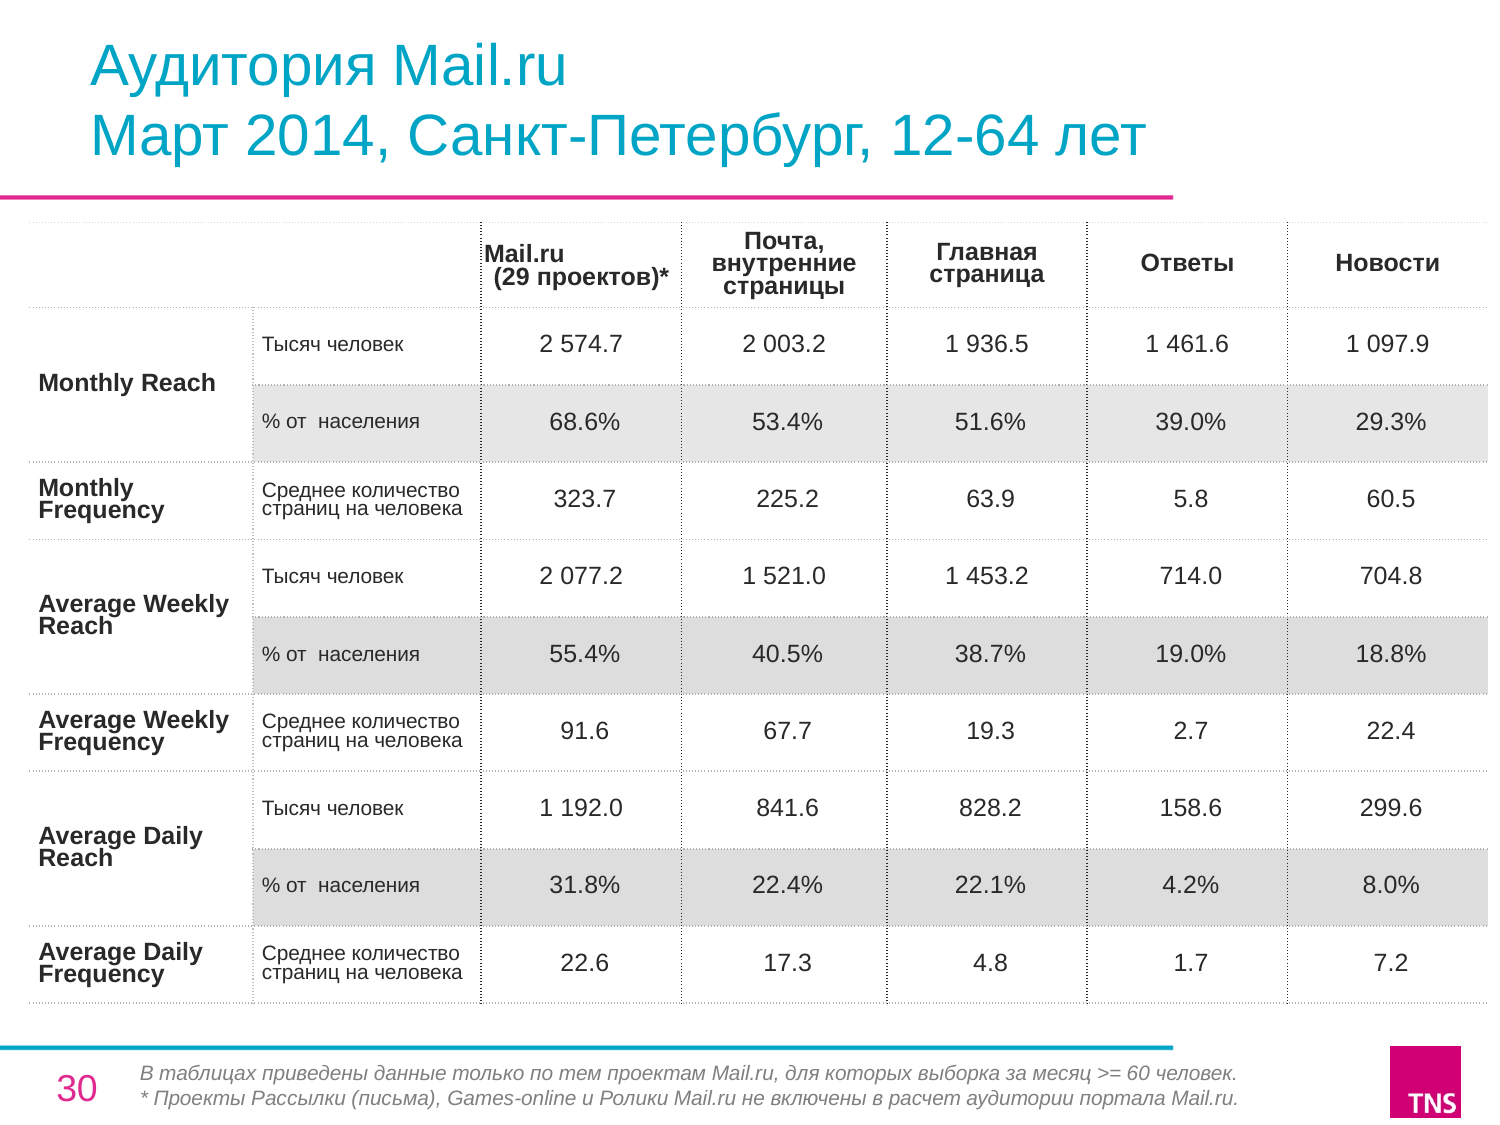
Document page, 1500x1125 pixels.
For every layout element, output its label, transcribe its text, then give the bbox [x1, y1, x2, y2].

table_cell 68.6% [481, 385, 682, 462]
table_cell 8.0% [1288, 849, 1488, 926]
table_cell 323.7 [481, 462, 682, 539]
table_cell Среднее количество страниц на человека [253, 926, 481, 1003]
table_cell Monthly Frequency [29, 462, 253, 539]
table_cell Average Daily Reach [29, 771, 253, 926]
table_cell 2 003.2 [682, 308, 887, 385]
table_cell 55.4% [481, 617, 682, 694]
table_cell Тысяч человек [253, 539, 481, 617]
table_cell 19.0% [1087, 617, 1288, 694]
table_cell 29.3% [1288, 385, 1488, 462]
table_cell 7.2 [1288, 926, 1488, 1003]
table_cell 1 521.0 [682, 539, 887, 617]
table_cell 5.8 [1087, 462, 1288, 539]
table_cell 1 461.6 [1087, 308, 1288, 385]
table_header [29, 223, 481, 308]
table_cell 1 936.5 [887, 308, 1087, 385]
table_cell 22.1% [887, 849, 1087, 926]
table_cell 63.9 [887, 462, 1087, 539]
table_cell 704.8 [1288, 539, 1488, 617]
table_cell Тысяч человек [253, 308, 481, 385]
title Аудитория Mail.ru Март 2014, Санкт-Петербург, 12-64 лет [74, 8, 1476, 187]
table_cell Average Daily Frequency [29, 926, 253, 1003]
table_cell 22.4% [682, 849, 887, 926]
table_cell % от населения [253, 849, 481, 926]
table_cell 841.6 [682, 771, 887, 849]
table_cell 51.6% [887, 385, 1087, 462]
table_cell 1.7 [1087, 926, 1288, 1003]
table_cell % от населения [253, 617, 481, 694]
slide_number 30 [40, 1055, 392, 1125]
table_cell 39.0% [1087, 385, 1288, 462]
table_cell 31.8% [481, 849, 682, 926]
table_header Главная страница [887, 223, 1087, 308]
table_cell Average Weekly Frequency [29, 694, 253, 771]
table_cell Monthly Reach [29, 308, 253, 462]
table_header Почта, внутренние страницы [682, 223, 887, 308]
table_cell 91.6 [481, 694, 682, 771]
table_cell 40.5% [682, 617, 887, 694]
table_cell 4.8 [887, 926, 1087, 1003]
table_cell Average Weekly Reach [29, 539, 253, 694]
table_cell Среднее количество страниц на человека [253, 694, 481, 771]
table_cell 299.6 [1288, 771, 1488, 849]
table_cell 17.3 [682, 926, 887, 1003]
table_cell 158.6 [1087, 771, 1288, 849]
table_cell Среднее количество страниц на человека [253, 462, 481, 539]
text_box В таблицах приведены данные только по тем проектам Mail.ru, для которых выборка за месяц >= 60 человек. * Проекты Рассылки (письма), Games-online и Ролики Mail.ru не включены в расчет аудитории портала Mail.ru. [124, 1052, 1463, 1117]
table_cell 18.8% [1288, 617, 1488, 694]
table_cell 2 574.7 [481, 308, 682, 385]
table_cell 1 097.9 [1288, 308, 1488, 385]
table_cell 828.2 [887, 771, 1087, 849]
table_cell 53.4% [682, 385, 887, 462]
table_header Mail.ru (29 проектов)* [481, 223, 682, 308]
table_cell Тысяч человек [253, 771, 481, 849]
table_cell 2.7 [1087, 694, 1288, 771]
table_cell 67.7 [682, 694, 887, 771]
table_cell % от населения [253, 385, 481, 462]
table_cell 19.3 [887, 694, 1087, 771]
table_cell 60.5 [1288, 462, 1488, 539]
table_cell 38.7% [887, 617, 1087, 694]
table_header Ответы [1087, 223, 1288, 308]
table_cell 225.2 [682, 462, 887, 539]
table_cell 2 077.2 [481, 539, 682, 617]
table_cell 22.6 [481, 926, 682, 1003]
table_cell 1 192.0 [481, 771, 682, 849]
table_header Новости [1288, 223, 1488, 308]
table_cell 22.4 [1288, 694, 1488, 771]
table_cell 4.2% [1087, 849, 1288, 926]
table_cell 714.0 [1087, 539, 1288, 617]
picture [0, 0, 1500, 1125]
table_cell 1 453.2 [887, 539, 1087, 617]
